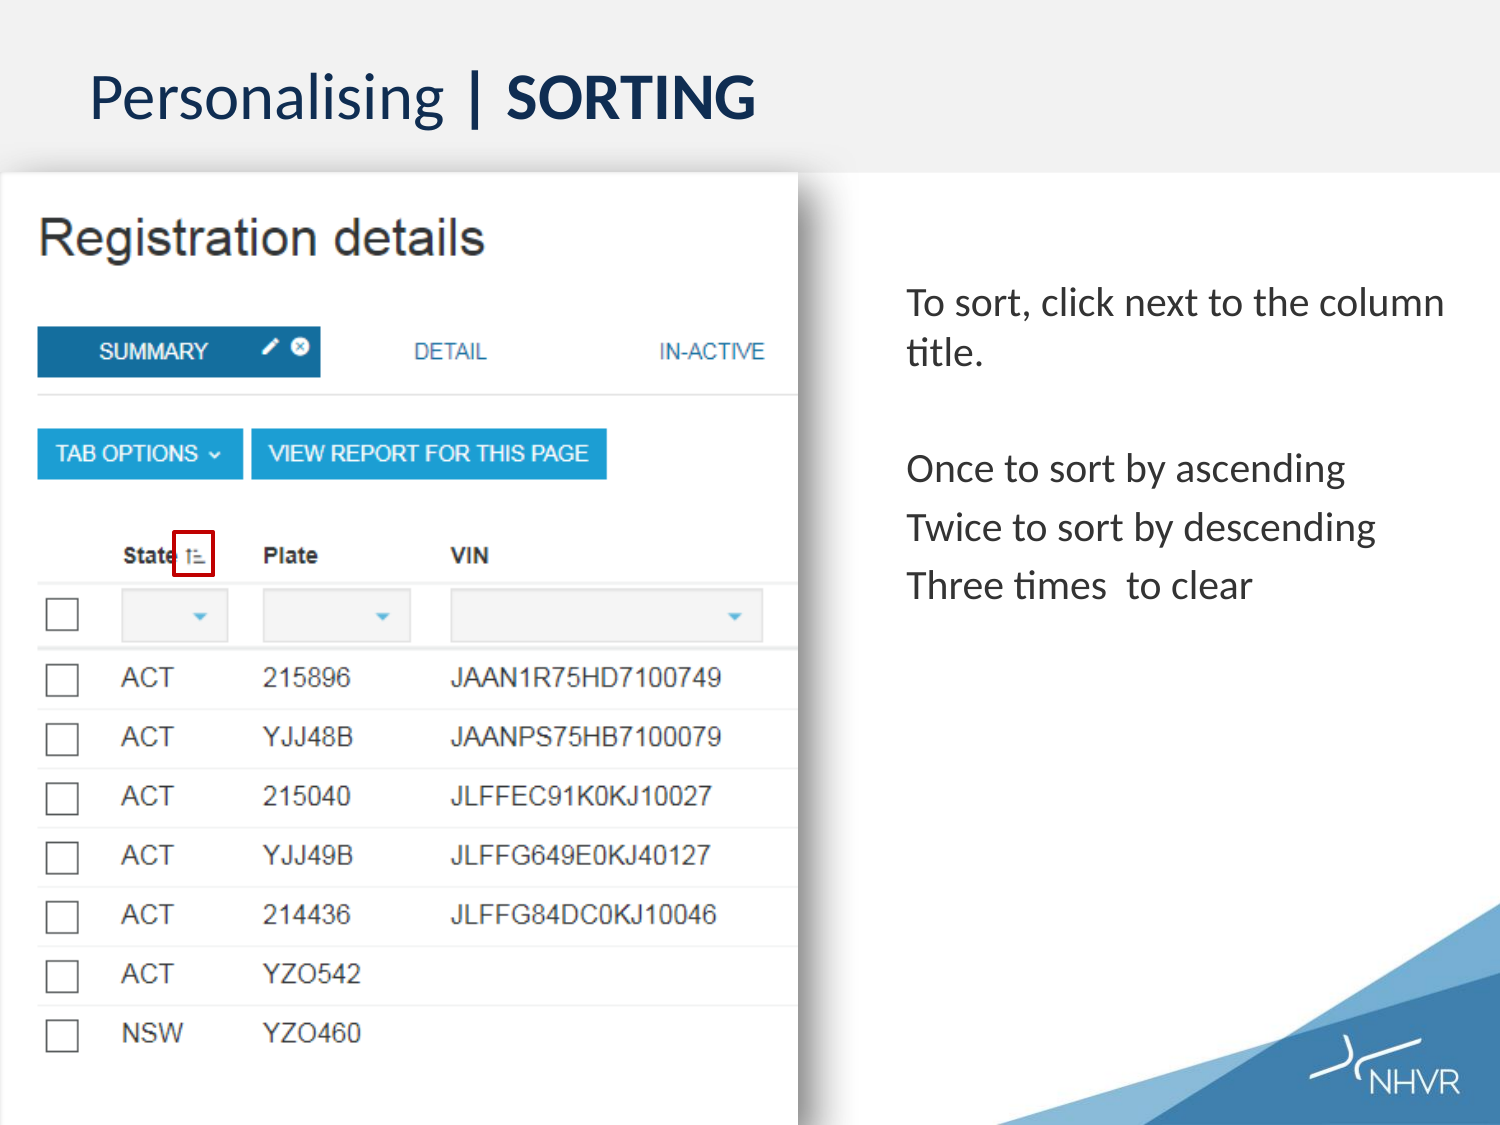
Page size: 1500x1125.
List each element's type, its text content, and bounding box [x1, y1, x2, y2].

picture [0, 172, 1500, 1125]
title Personalising | SORTING [75, 45, 1425, 173]
list To sort, click next to the column title. Once to sort by ascending Twice to sort by descending Three times to clear [891, 267, 1483, 1005]
